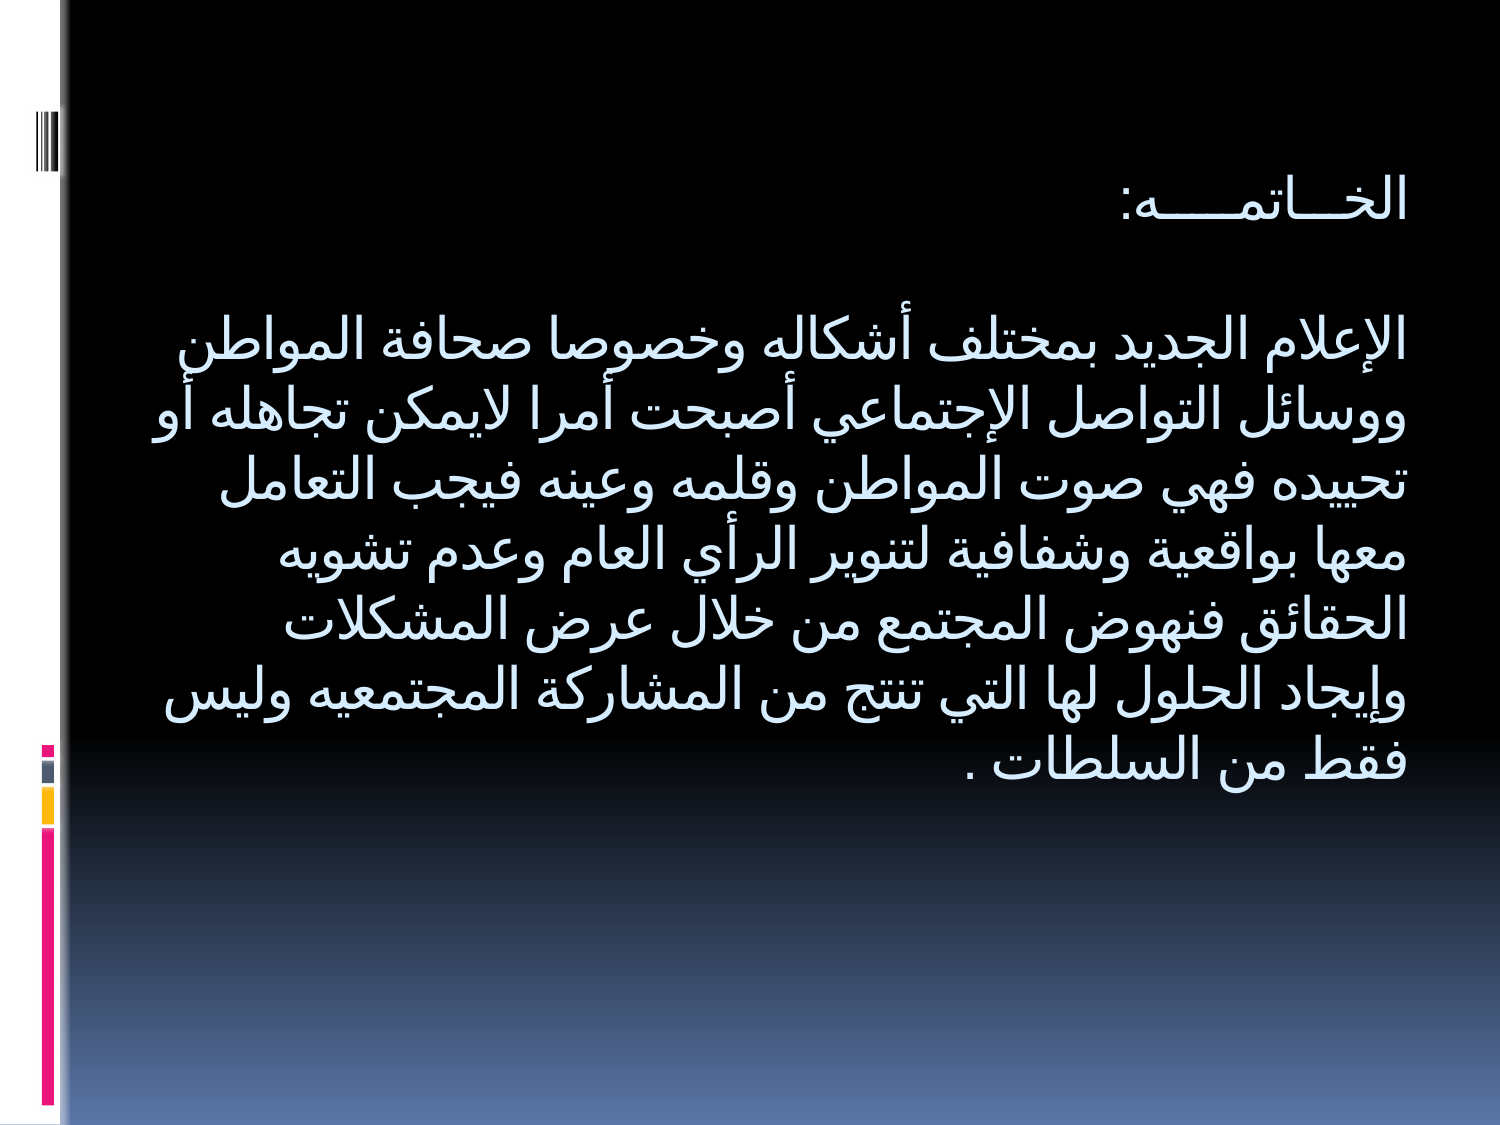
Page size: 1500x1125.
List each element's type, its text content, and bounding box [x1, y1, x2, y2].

title الخـــاتمـــــه: الإعلام الجديد بمختلف أشكاله وخصوصا صحافة المواطن ووسائل التواصل الإجتماعي أصبحت أمرا لايمكن تجاهله أو تحييده فهي صوت المواطن وقلمه وعينه فيجب التعامل معها بواقعية وشفافية لتنوير الرأي العام وعدم تشويه الحقائق فنهوض المجتمع من خلال عرض المشكلات وإيجاد الحلول لها التي تنتج من المشاركة المجتمعيه وليس فقط من السلطات . [128, 83, 1425, 1079]
